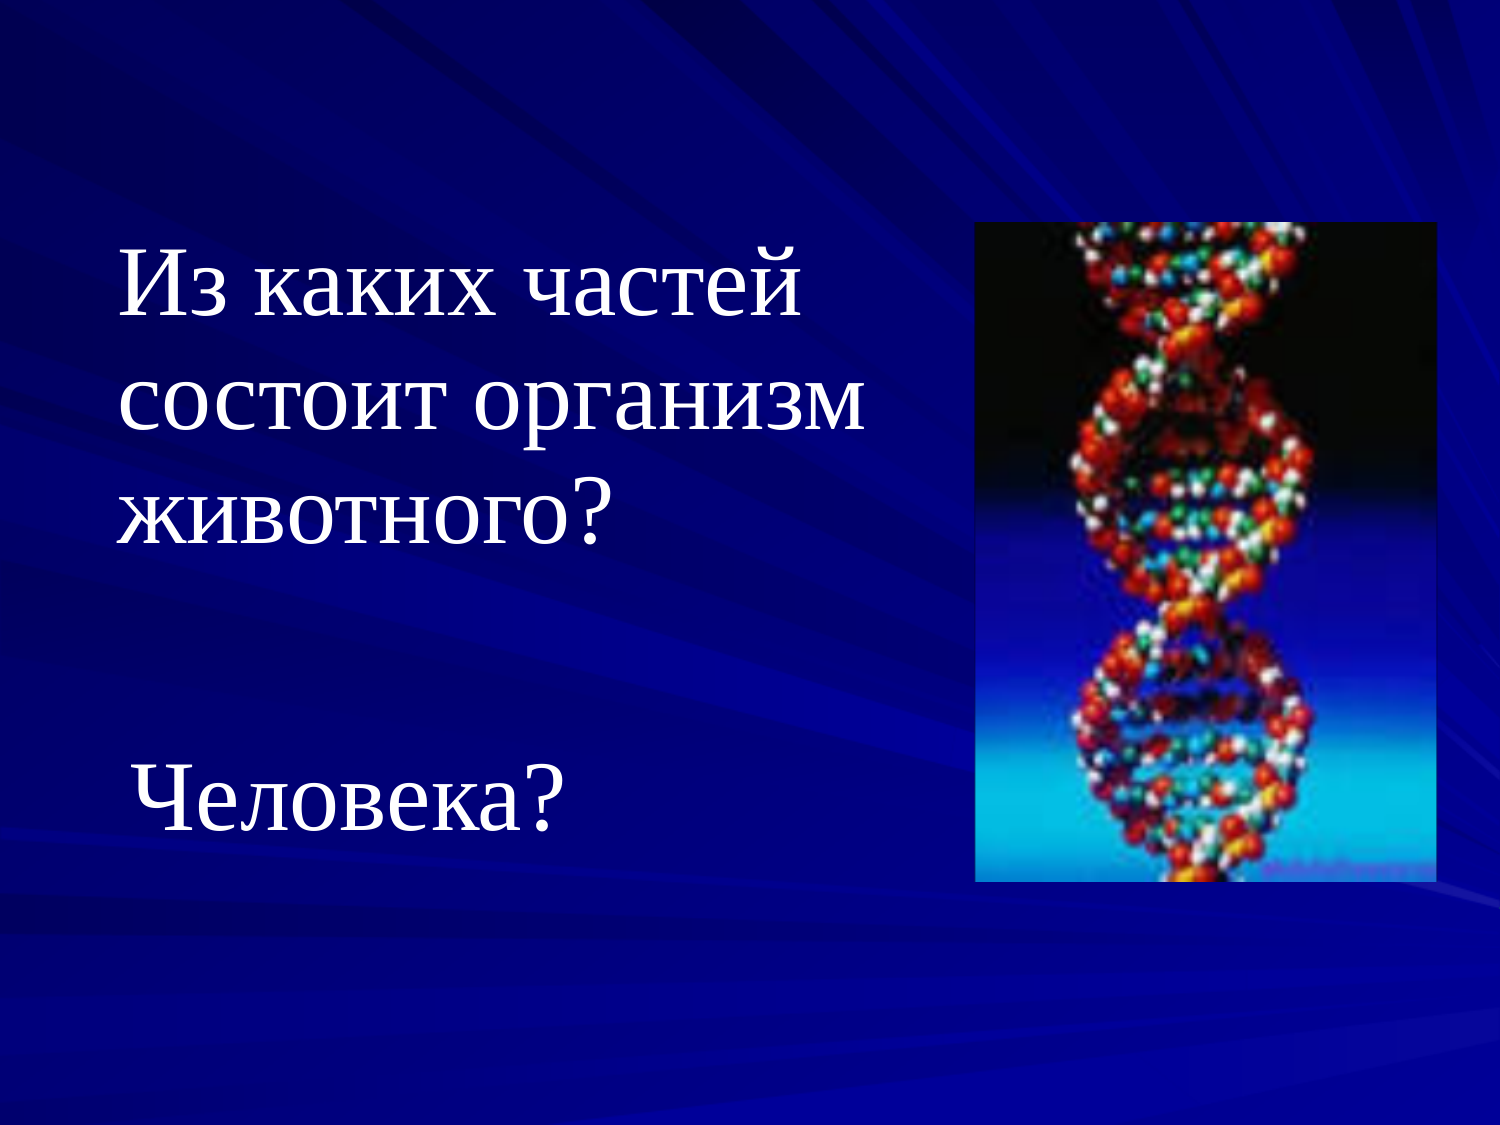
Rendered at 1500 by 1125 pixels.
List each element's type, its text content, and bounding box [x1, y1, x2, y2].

picture [0, 0, 1500, 1125]
subtitle Человека? [130, 451, 1406, 999]
title Из каких частей состоит организм животного? [116, 105, 939, 806]
